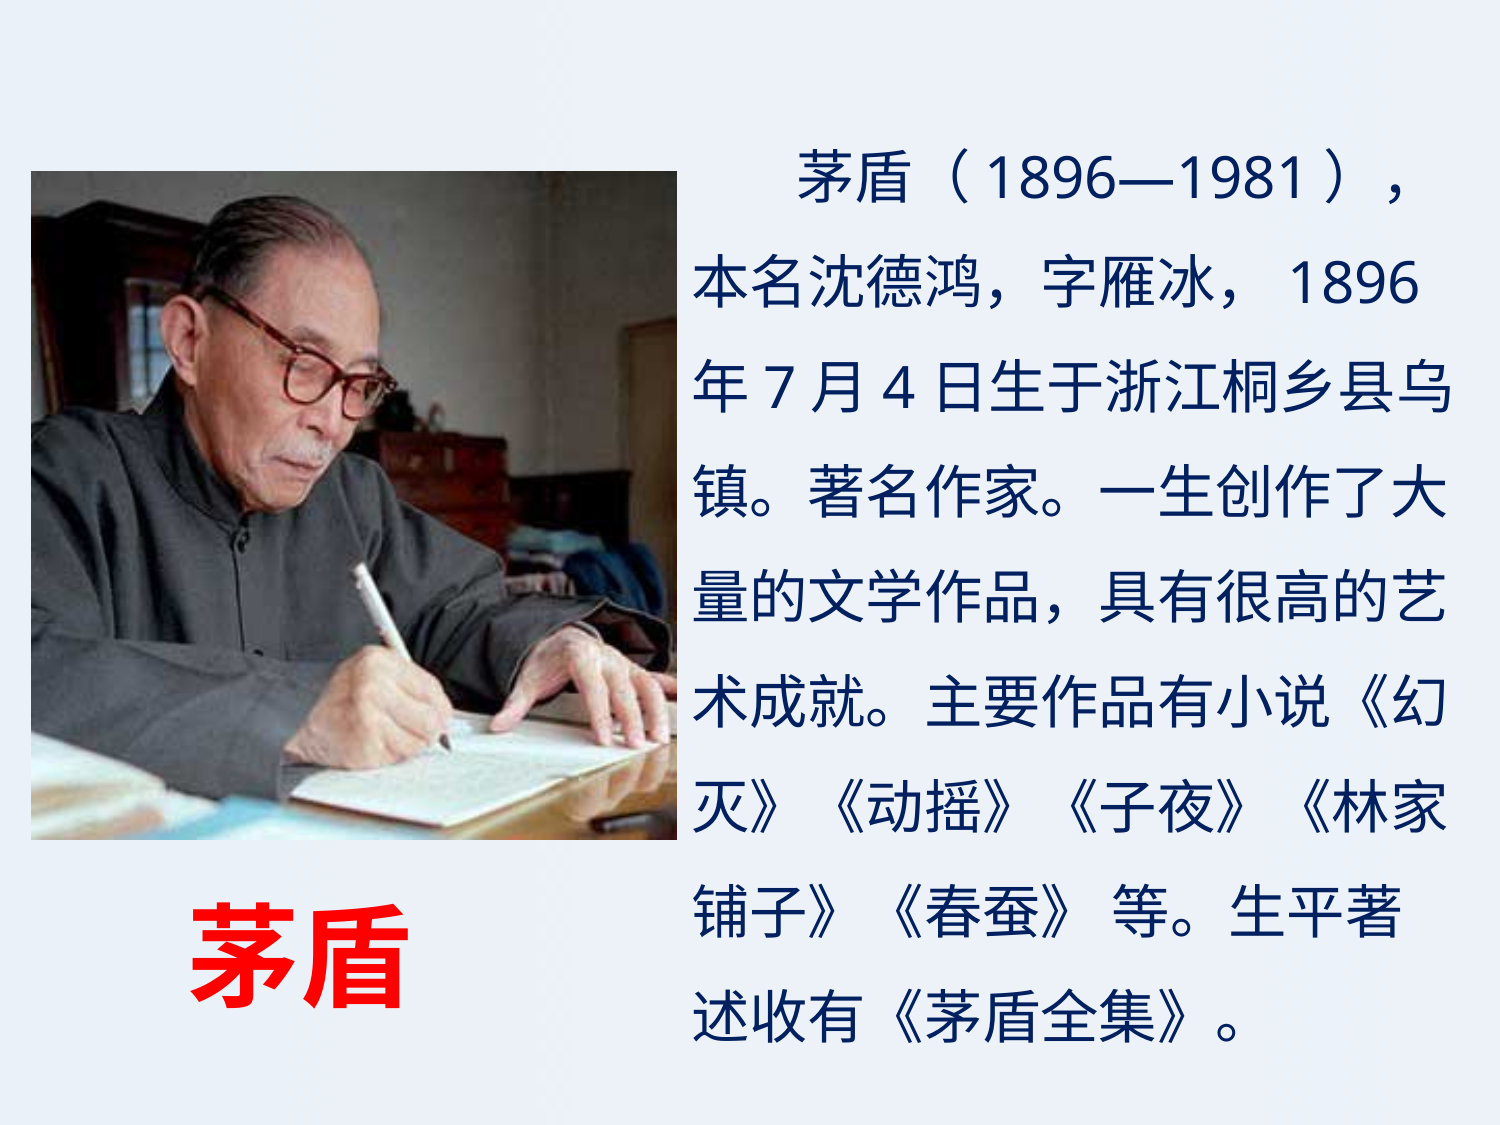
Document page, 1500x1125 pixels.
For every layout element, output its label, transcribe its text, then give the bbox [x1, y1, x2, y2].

text_box 茅盾（1896—1981），本名沈德鸿，字雁冰，1896年7月4日生于浙江桐乡县乌镇。著名作家。一生创作了大量的文学作品，具有很高的艺术成就。主要作品有小说《幻灭》《动摇》《子夜》《林家铺子》《春蚕》 等。生平著述收有《茅盾全集》。 [676, 97, 1475, 1058]
picture [0, 0, 1500, 1125]
text_box 茅盾 [172, 878, 428, 1029]
